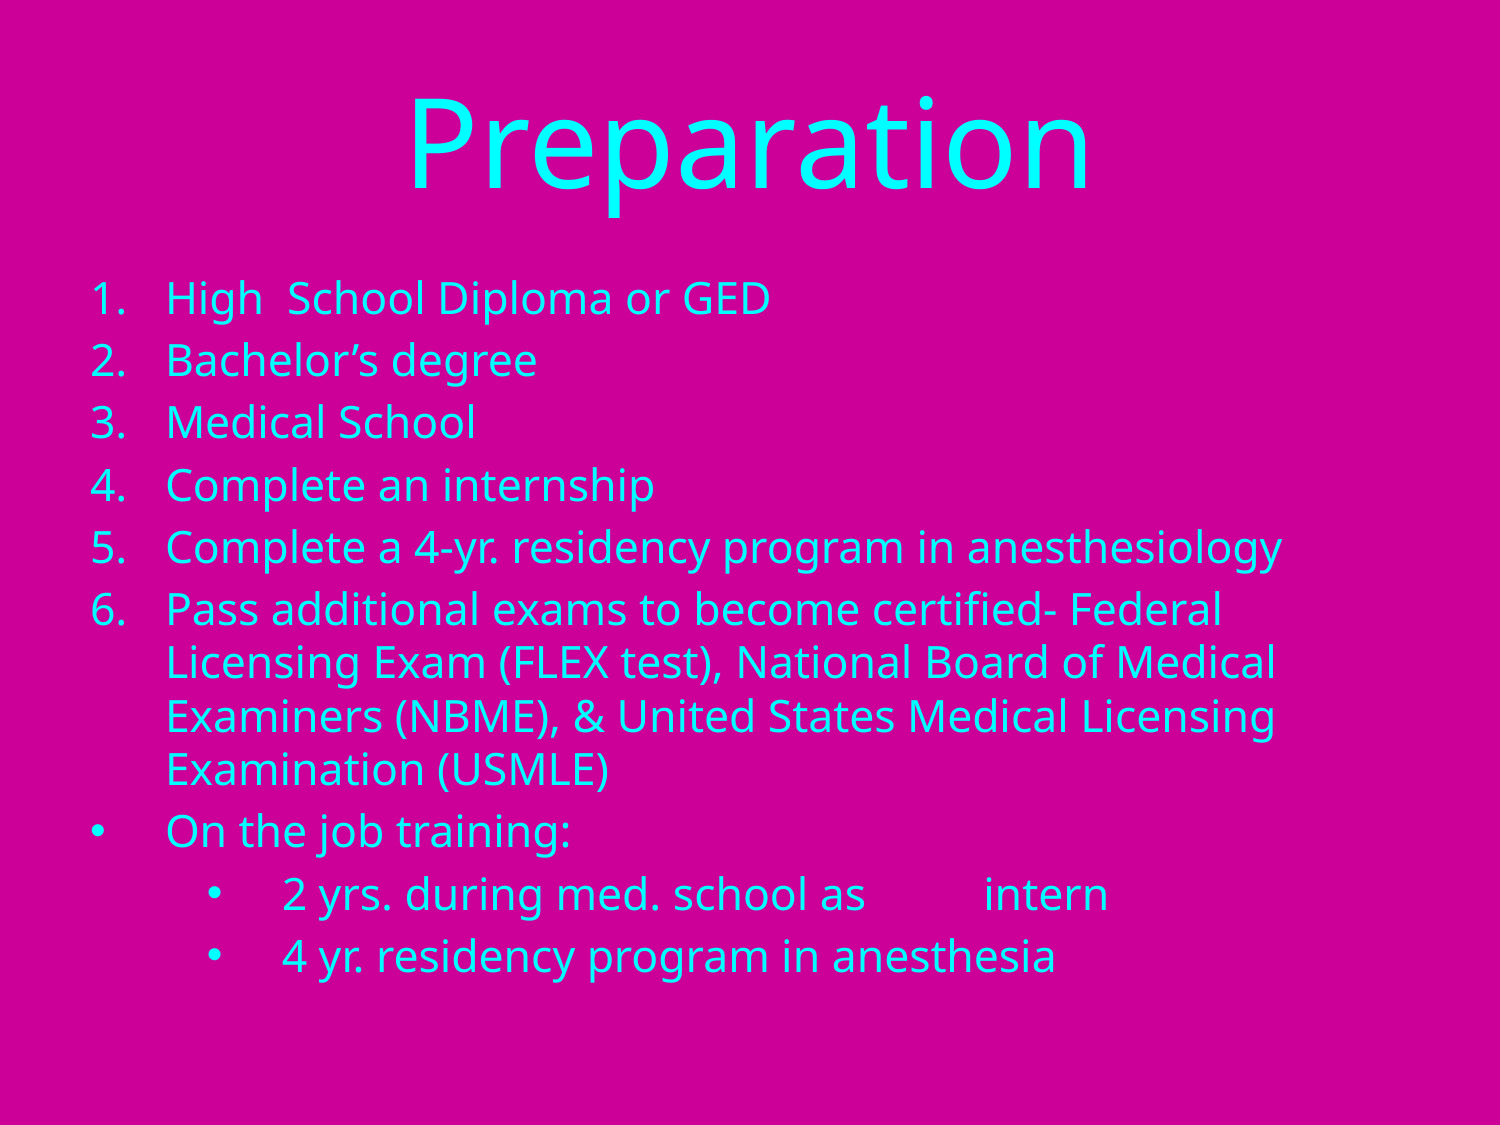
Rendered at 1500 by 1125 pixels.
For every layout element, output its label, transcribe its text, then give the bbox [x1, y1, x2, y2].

title Preparation [75, 45, 1425, 233]
list High School Diploma or GED Bachelor’s degree Medical School Complete an internship Complete a 4-yr. residency program in anesthesiology Pass additional exams to become certified- Federal Licensing Exam (FLEX test), National Board of Medical Examiners (NBME), & United States Medical Licensing Examination (USMLE) On the job training: 2 yrs. during med. school as intern 4 yr. residency program in anesthesia [75, 262, 1425, 1005]
